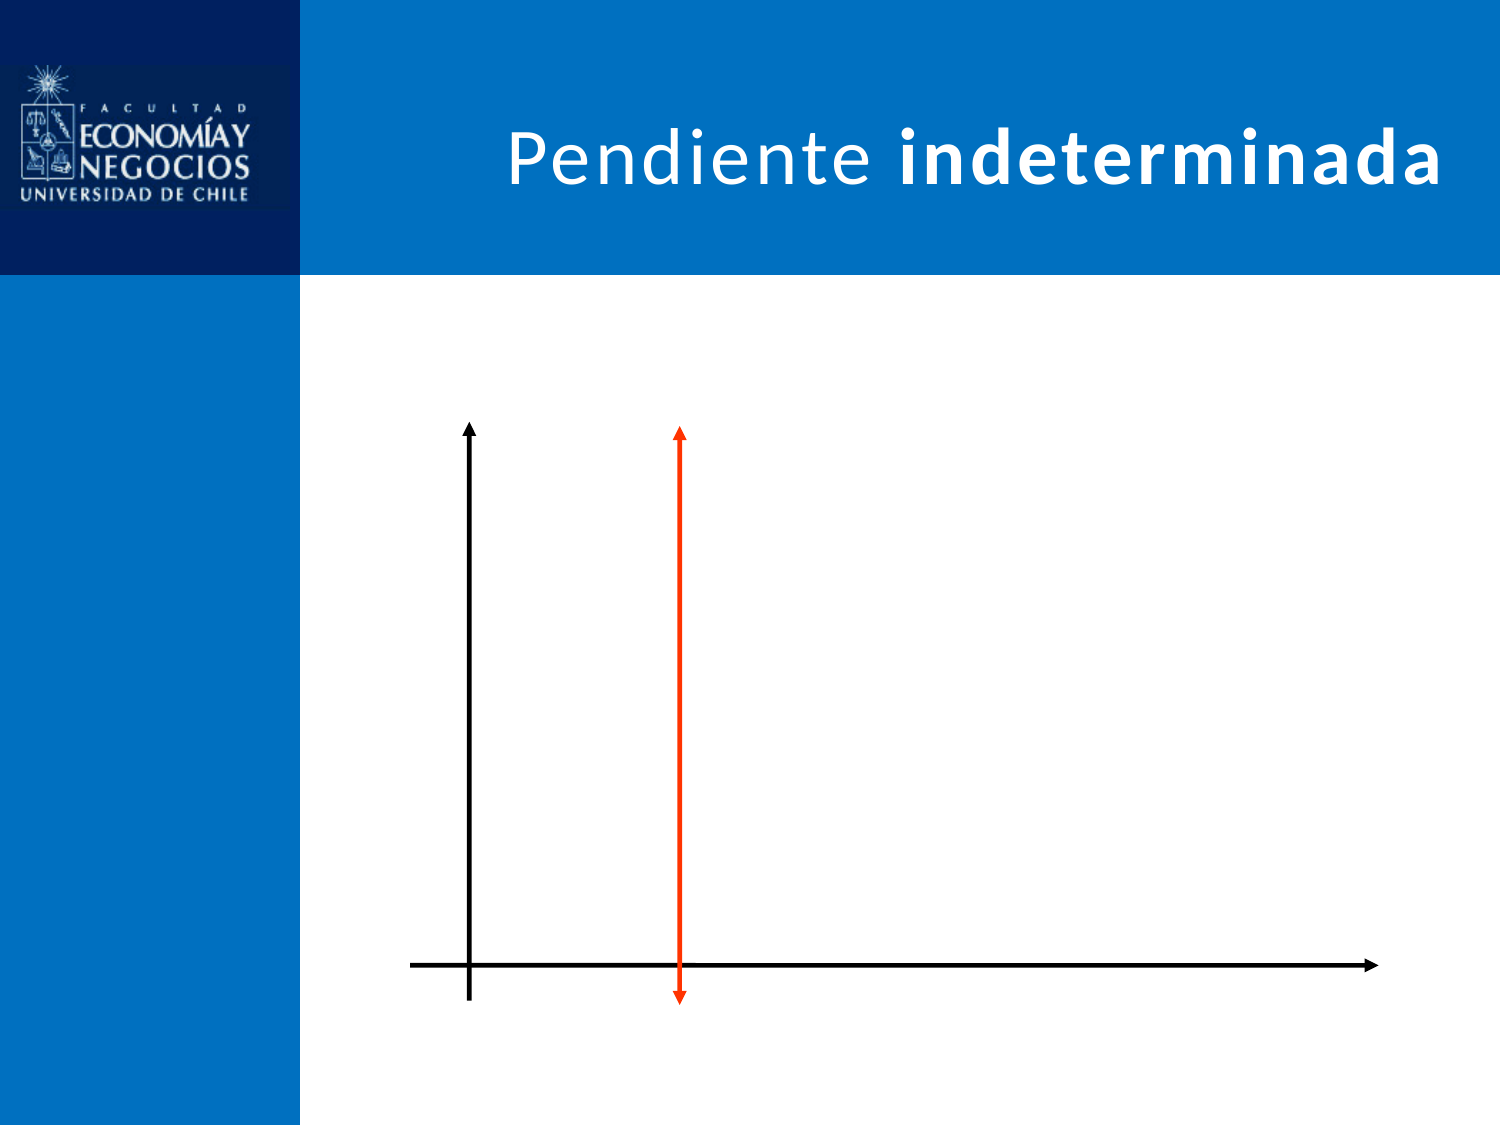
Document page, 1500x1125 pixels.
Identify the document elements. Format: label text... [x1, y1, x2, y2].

picture [0, 64, 290, 211]
title Pendiente indeterminada [433, 58, 1459, 247]
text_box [409, 421, 1379, 1006]
